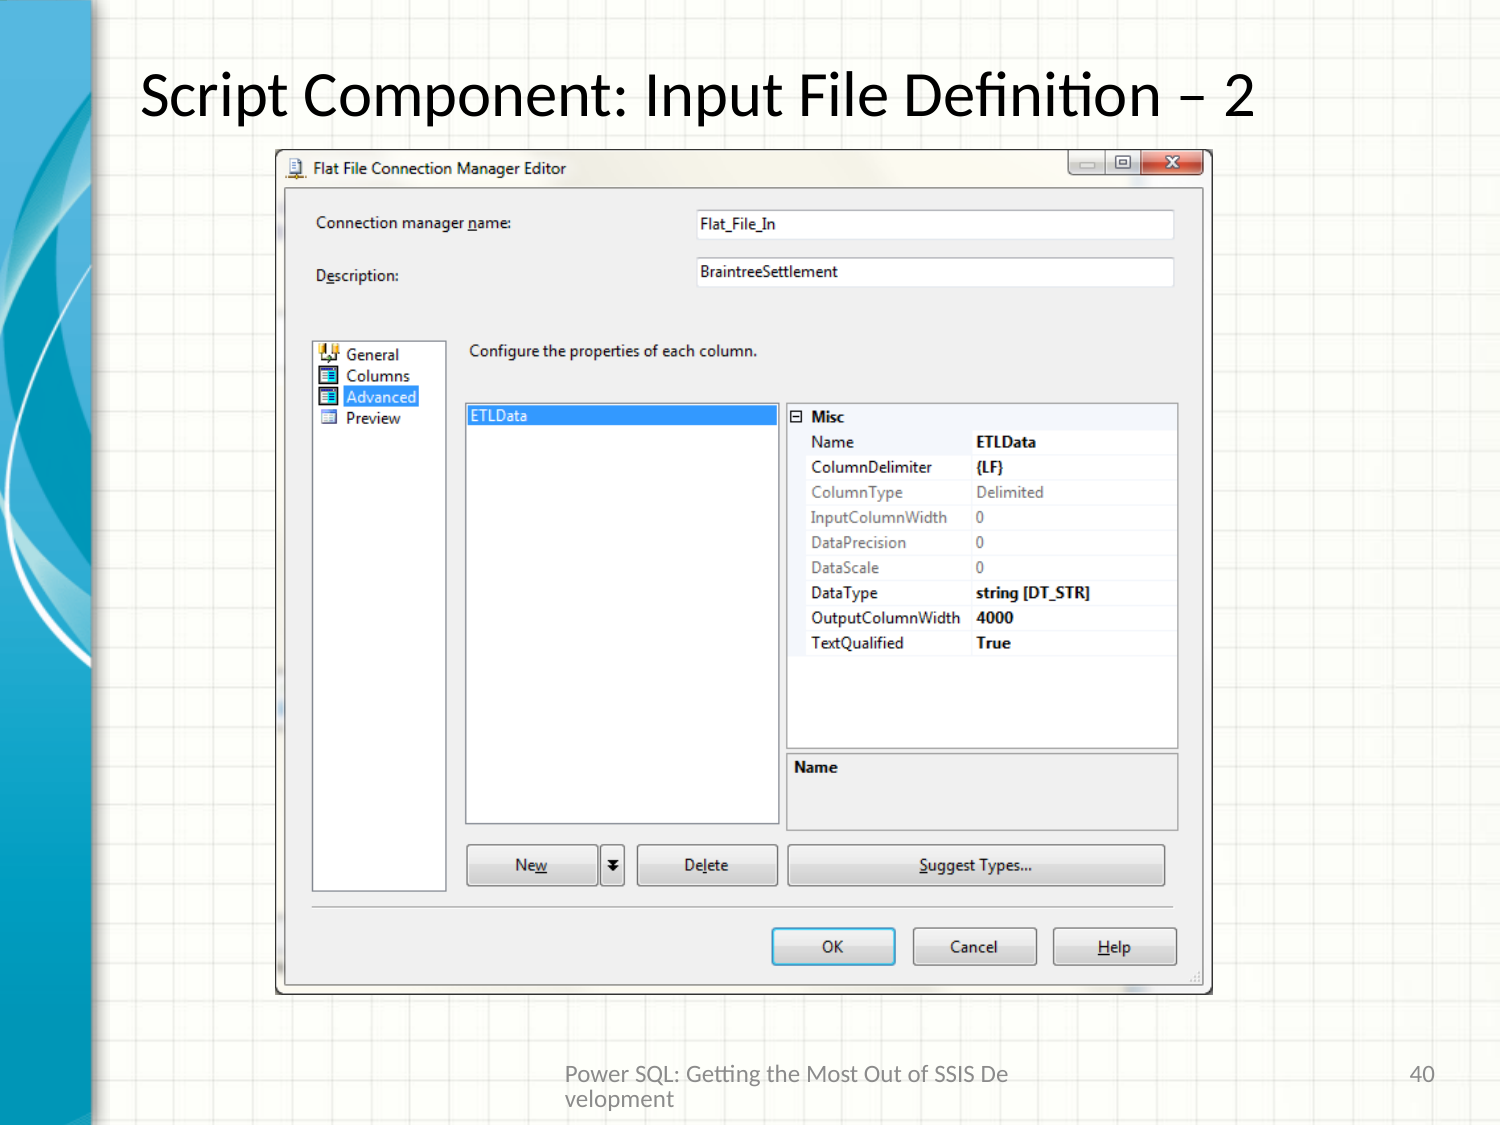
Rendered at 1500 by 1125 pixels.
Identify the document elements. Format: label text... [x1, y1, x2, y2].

footer Power SQL: Getting the Most Out of SSIS Development [549, 1042, 1025, 1103]
picture [0, 0, 1500, 1125]
slide_number 40 [1100, 1042, 1450, 1103]
title Script Component: Input File Definition – 2 [125, 44, 1450, 138]
